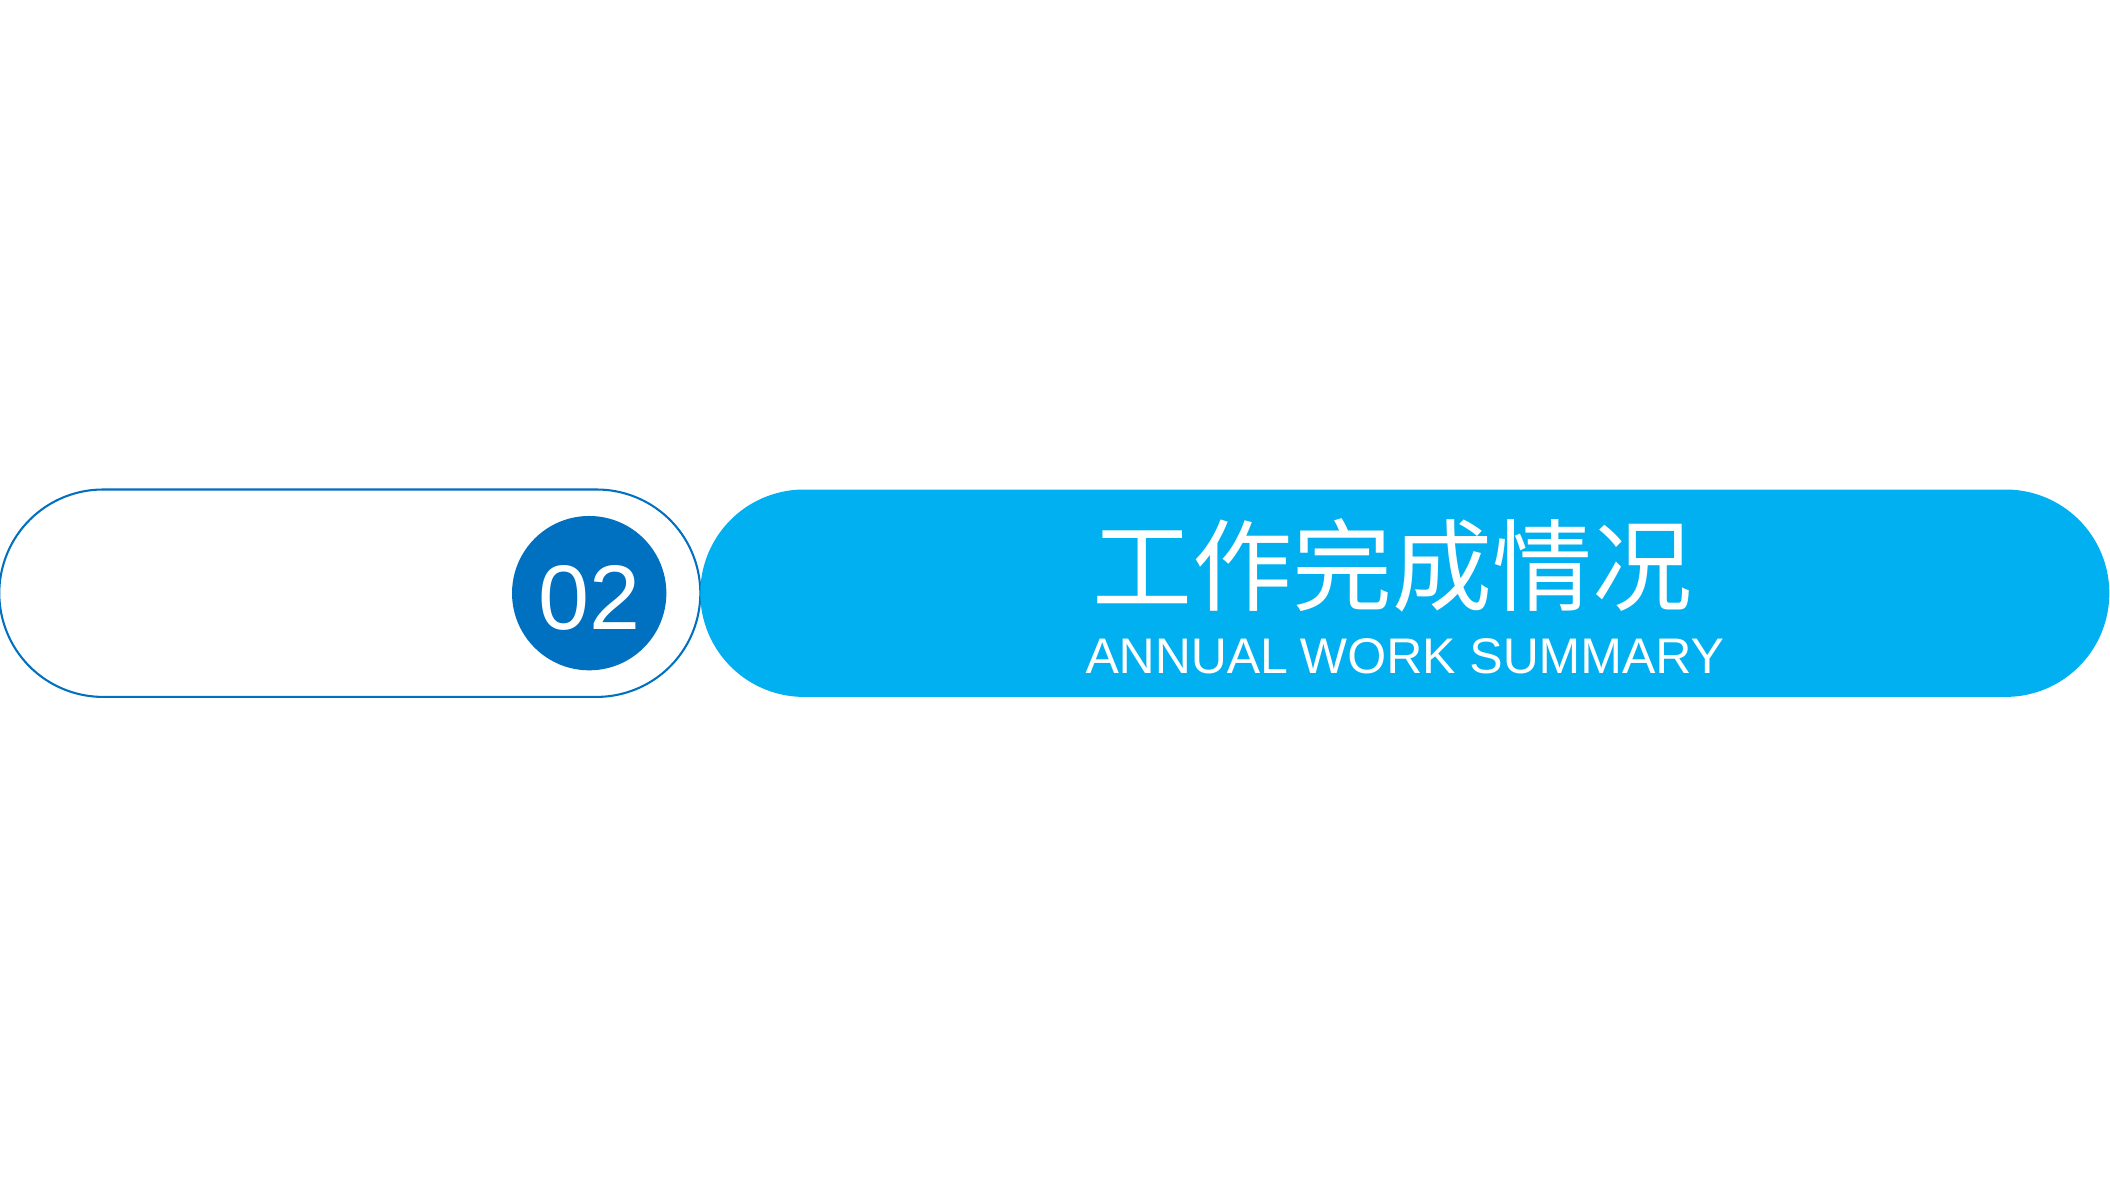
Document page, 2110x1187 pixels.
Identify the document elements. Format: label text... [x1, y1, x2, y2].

text_box 02 [510, 514, 668, 672]
text_box [0, 488, 700, 698]
text_box [699, 488, 2110, 698]
